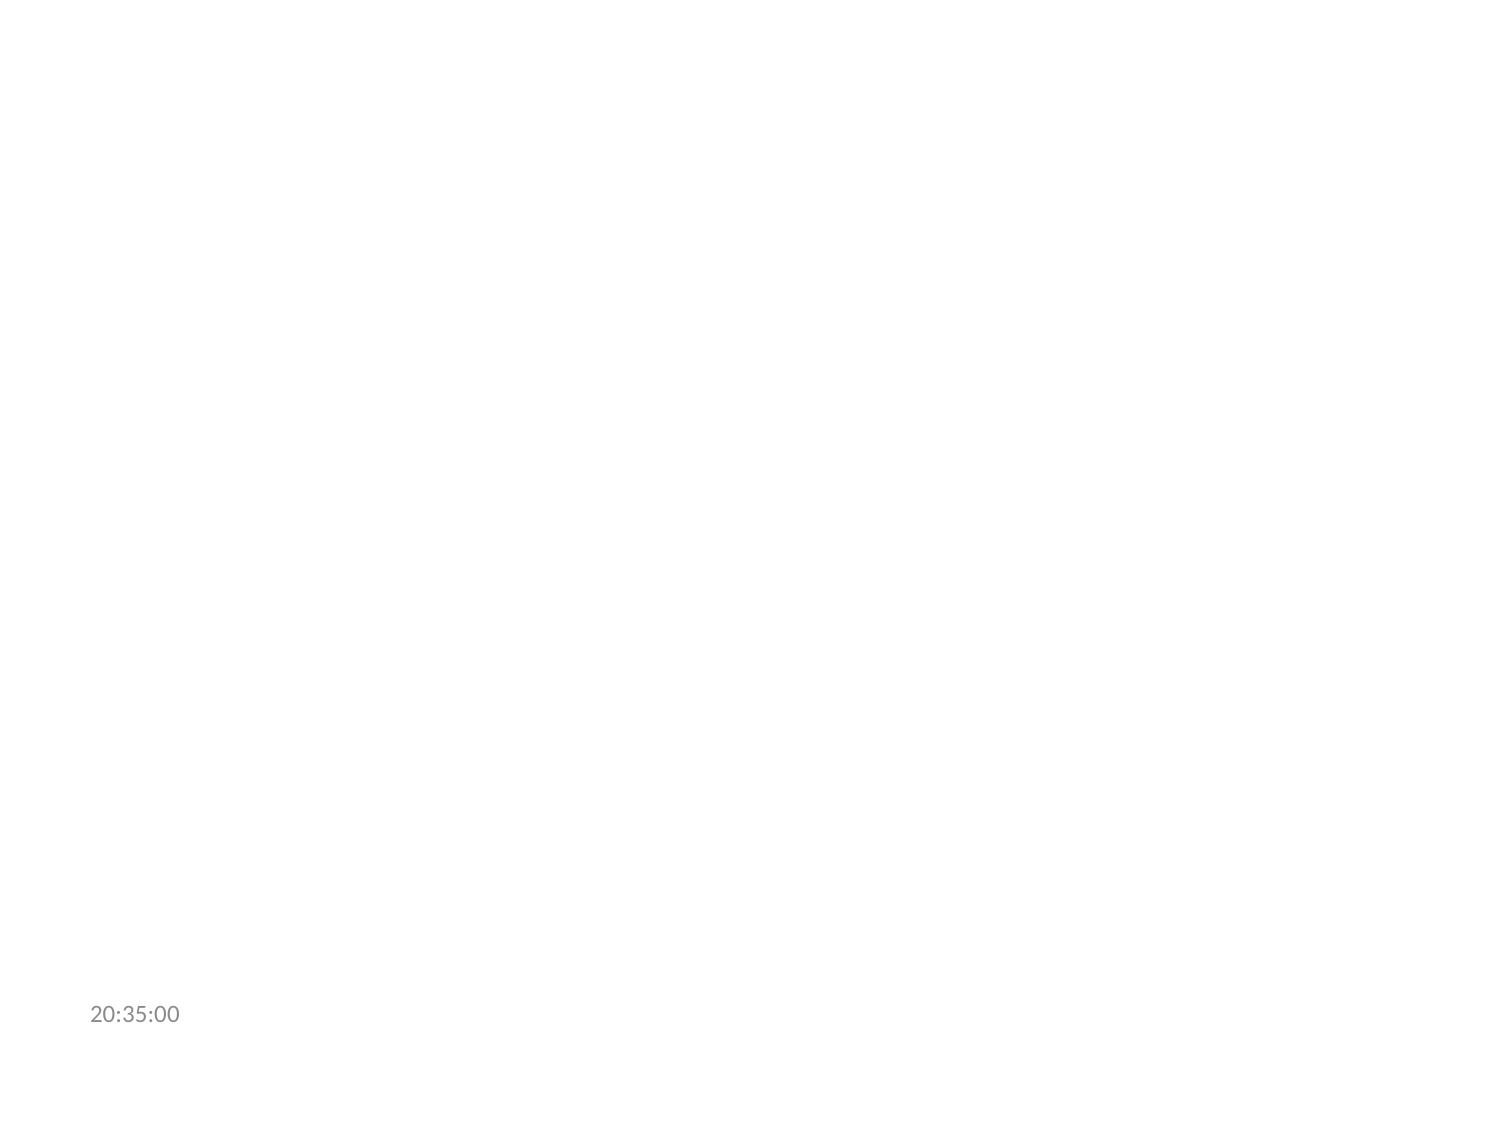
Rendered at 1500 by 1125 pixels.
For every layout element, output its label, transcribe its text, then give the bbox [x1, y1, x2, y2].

text_box 15:35:09 [75, 982, 425, 1043]
